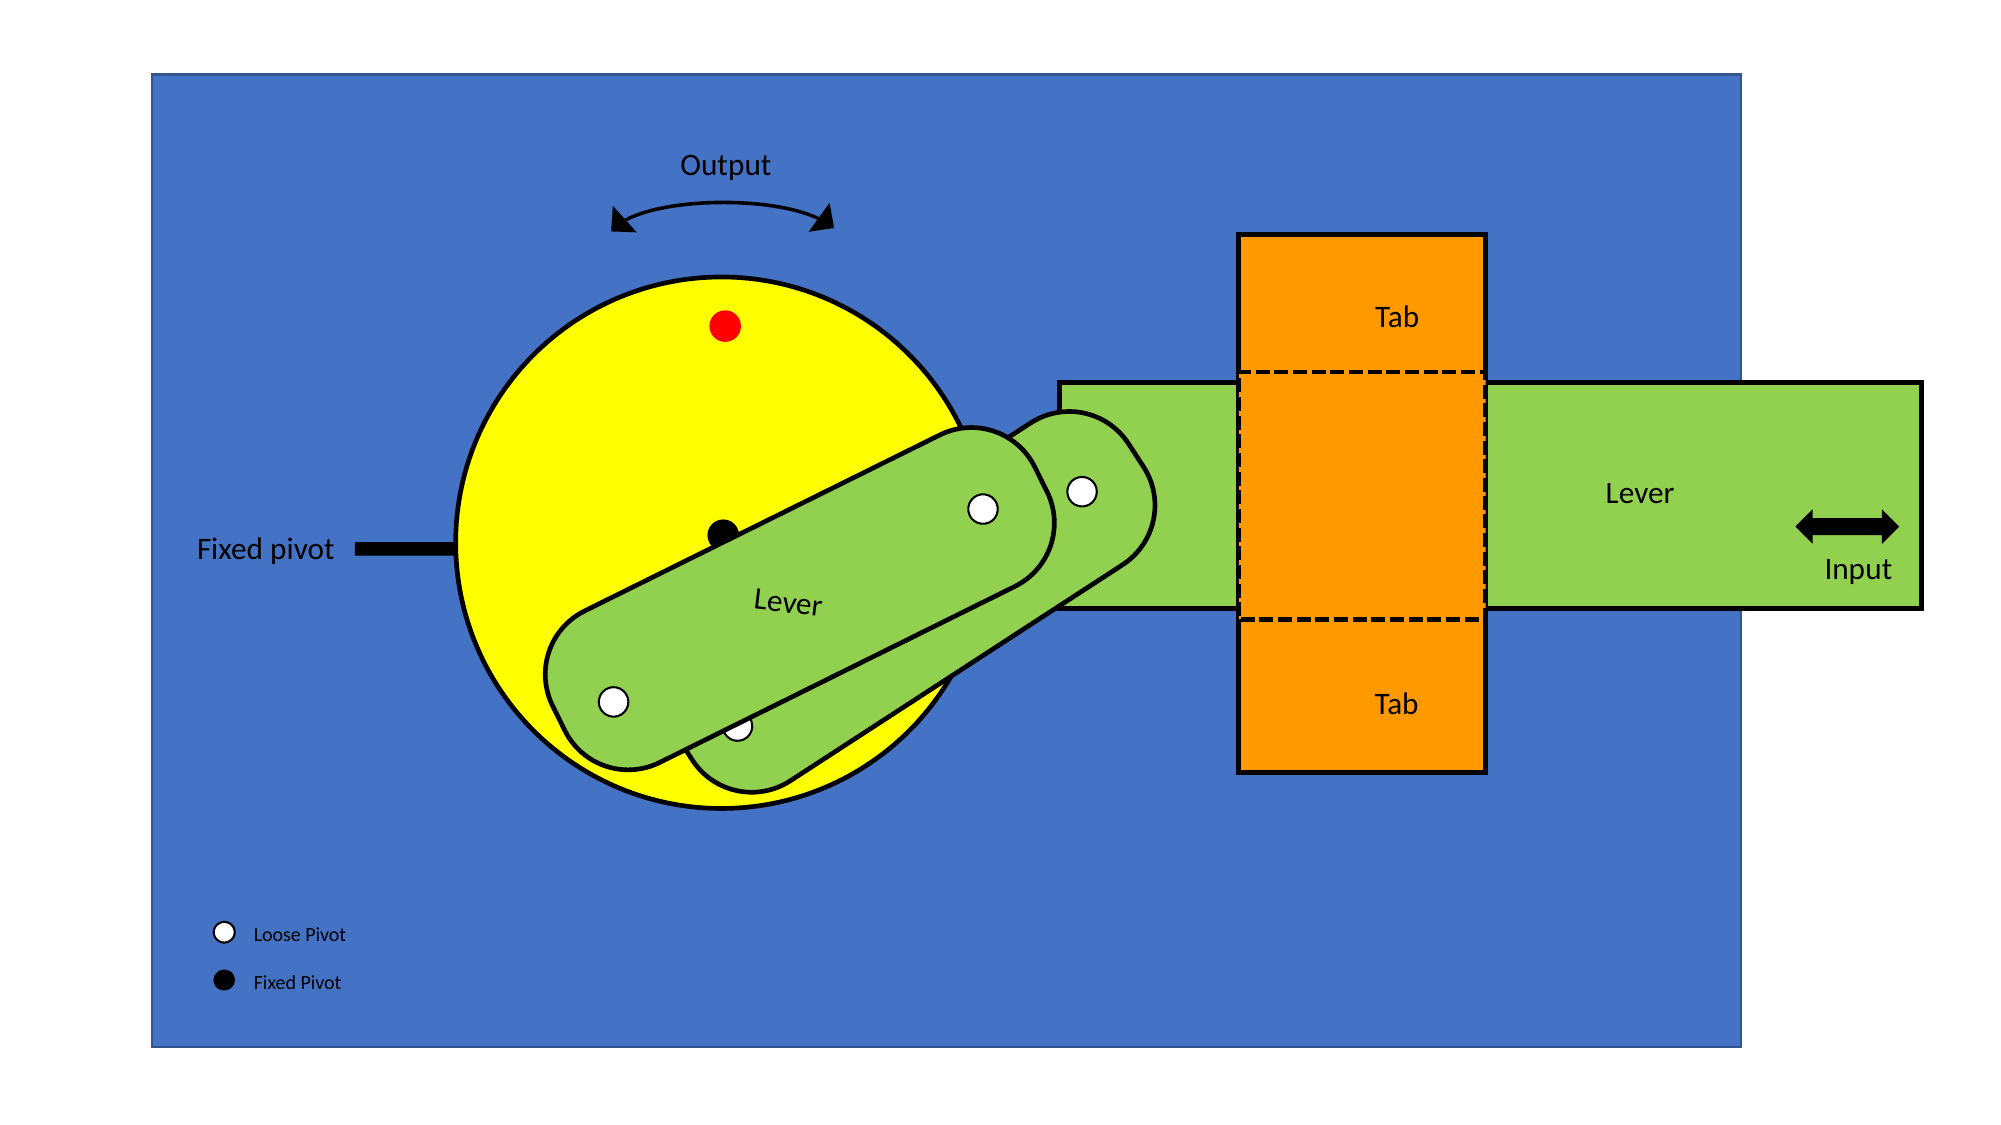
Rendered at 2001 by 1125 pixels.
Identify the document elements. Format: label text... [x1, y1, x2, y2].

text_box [1093, 380, 1632, 627]
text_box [1632, 382, 1930, 609]
text_box Fixed pivot [182, 520, 393, 573]
text_box [454, 275, 961, 728]
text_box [641, 476, 1180, 741]
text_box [1059, 382, 1093, 476]
text_box [539, 738, 900, 810]
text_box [529, 473, 1069, 738]
text_box [393, 542, 454, 556]
text_box Output [665, 137, 812, 190]
text_box [709, 310, 742, 342]
text_box [151, 73, 1742, 1048]
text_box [610, 201, 837, 272]
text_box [213, 914, 363, 1003]
